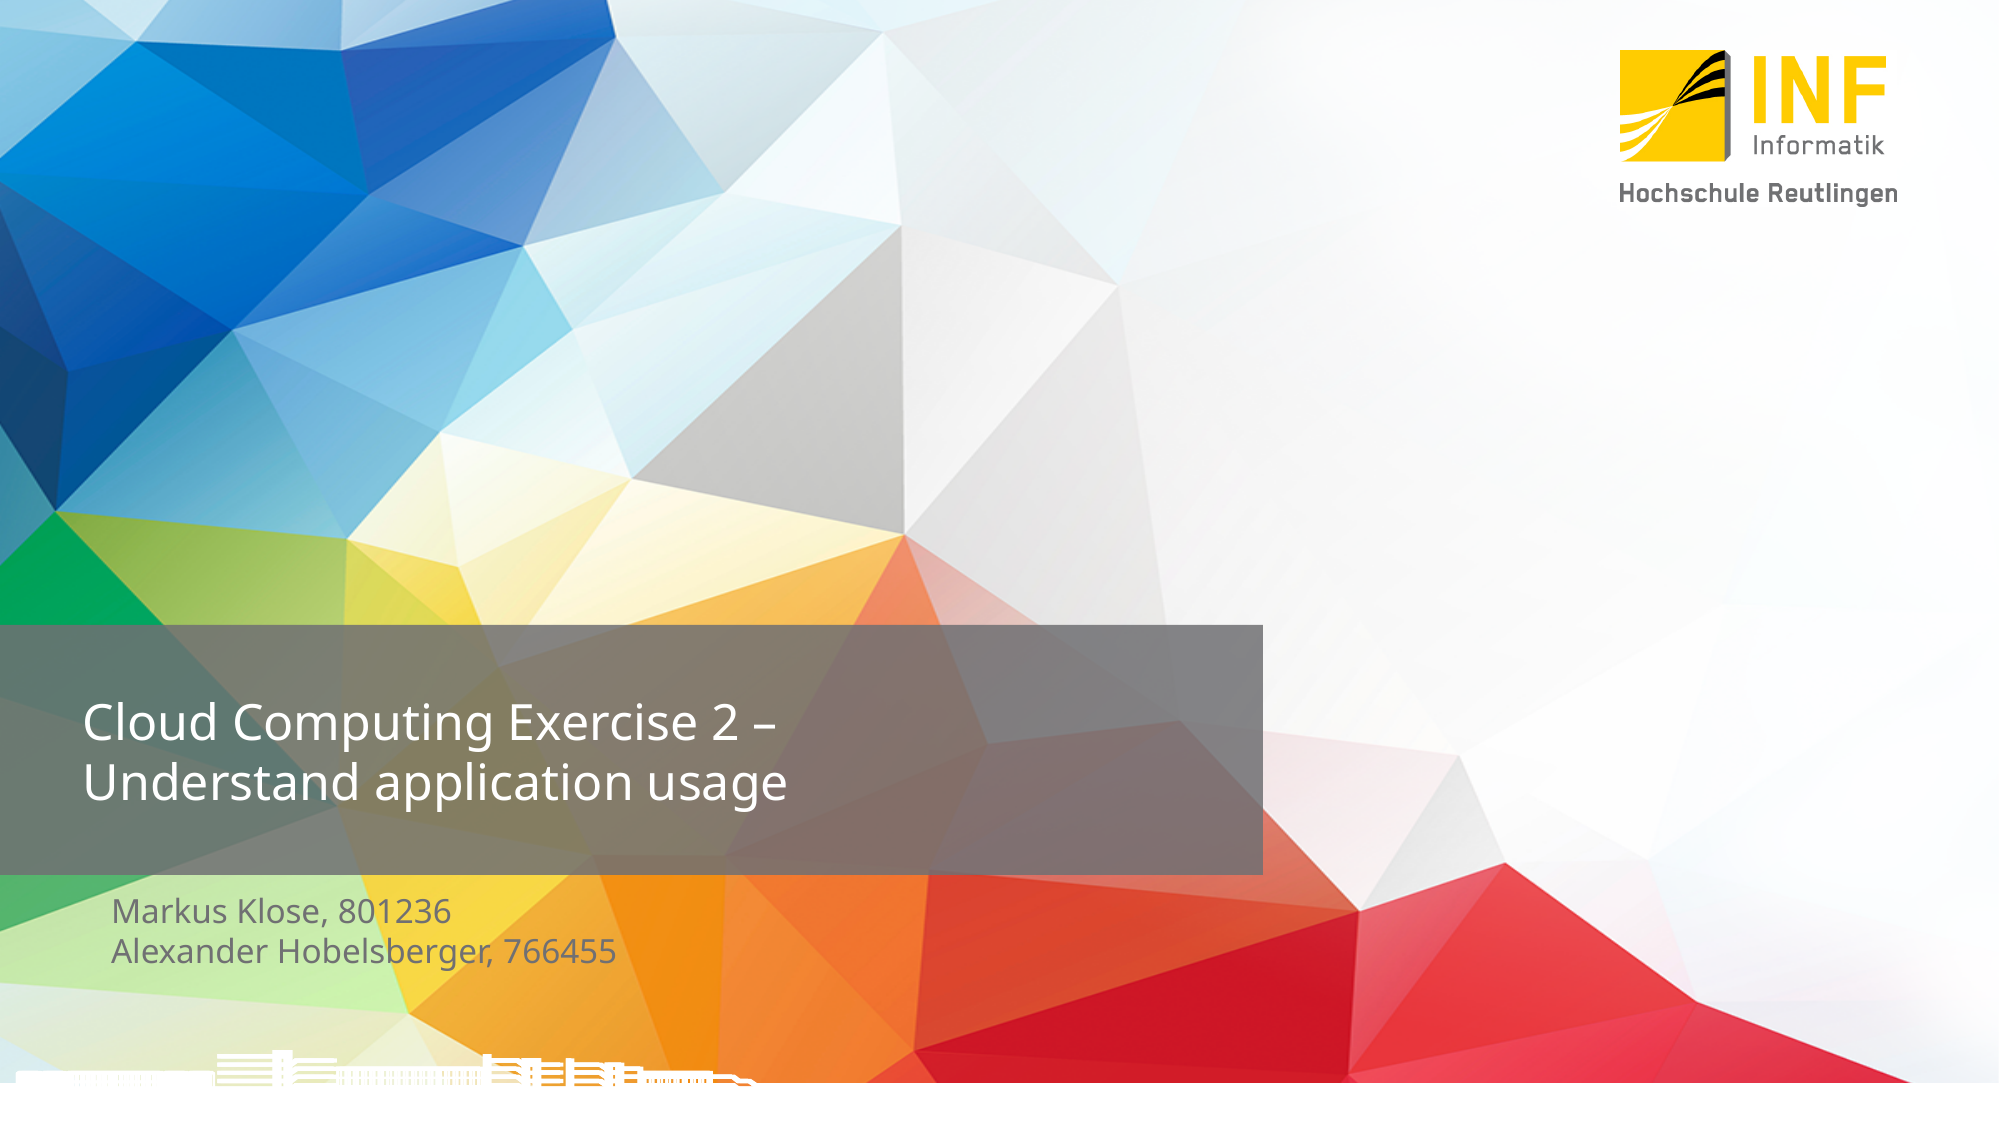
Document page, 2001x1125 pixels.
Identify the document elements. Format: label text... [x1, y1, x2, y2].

title Cloud Computing Exercise 2 – Understand application usage [0, 624, 1263, 875]
picture [295, 1079, 336, 1083]
picture [492, 1079, 520, 1083]
picture [713, 1079, 735, 1083]
list Markus Klose, 801236 Alexander Hobelsberger, 766455 [110, 889, 1263, 974]
picture [0, 0, 1999, 1086]
picture [625, 1079, 637, 1083]
